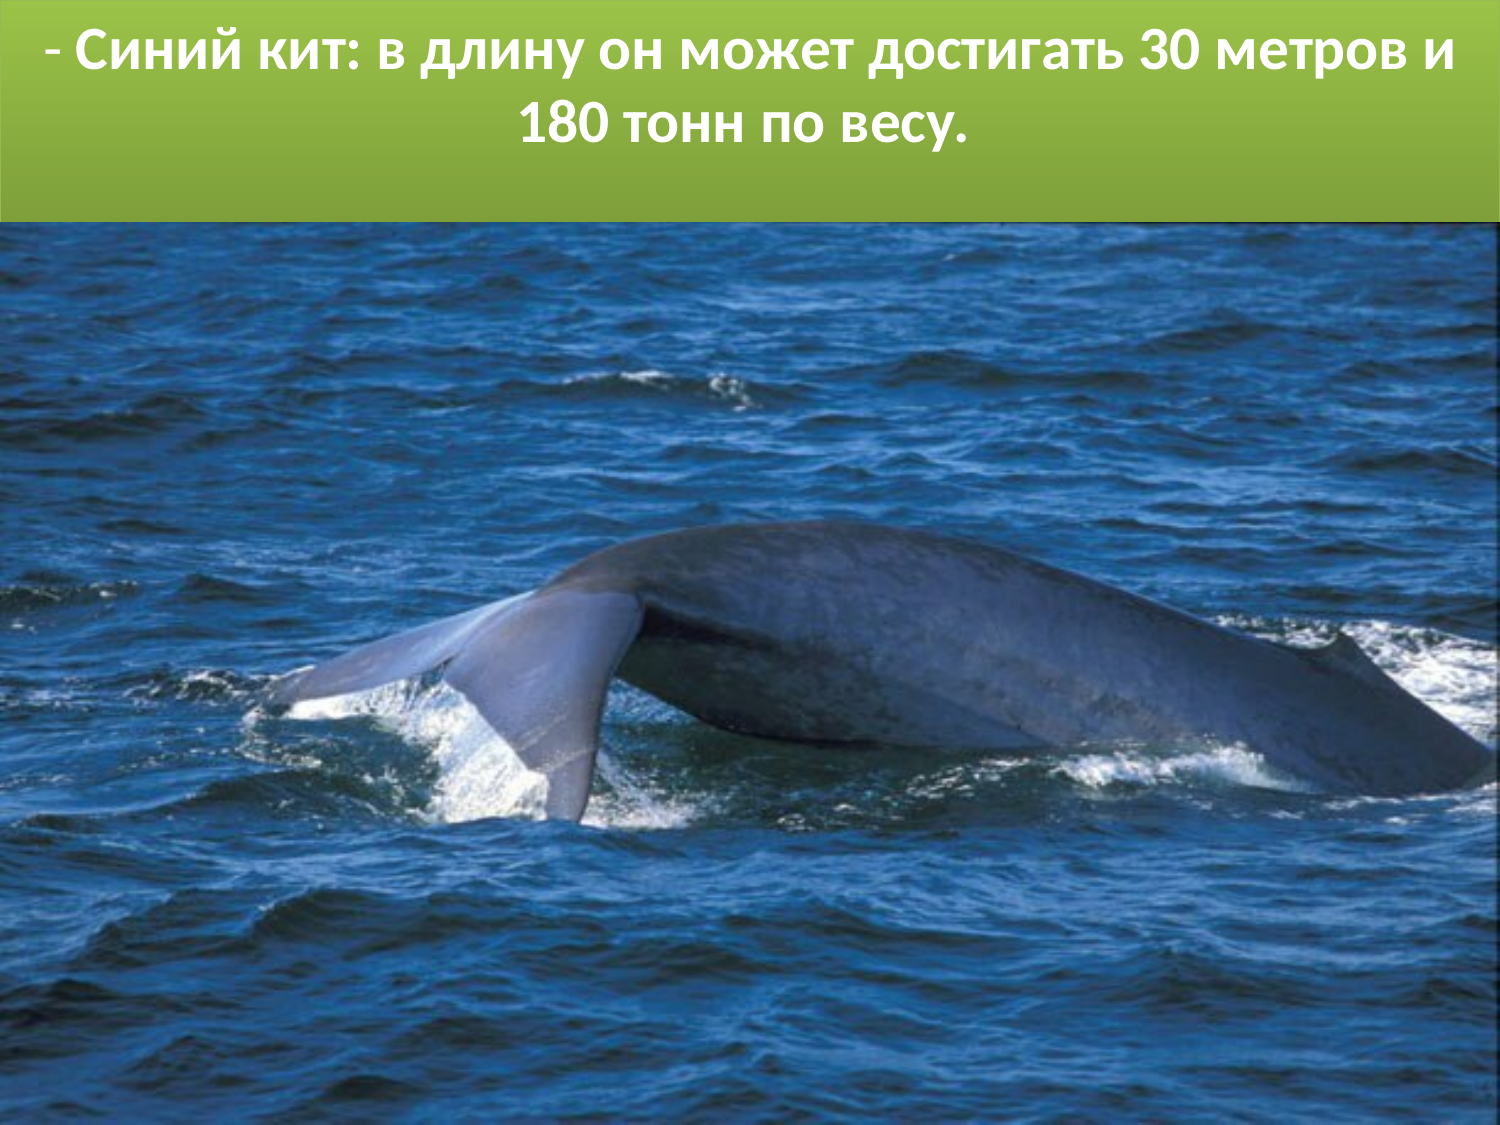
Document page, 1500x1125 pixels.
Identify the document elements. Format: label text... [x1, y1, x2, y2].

picture [0, 222, 1500, 1125]
title - Синий кит: в длину он может достигать 30 метров и 180 тонн по весу. [0, 0, 1500, 222]
